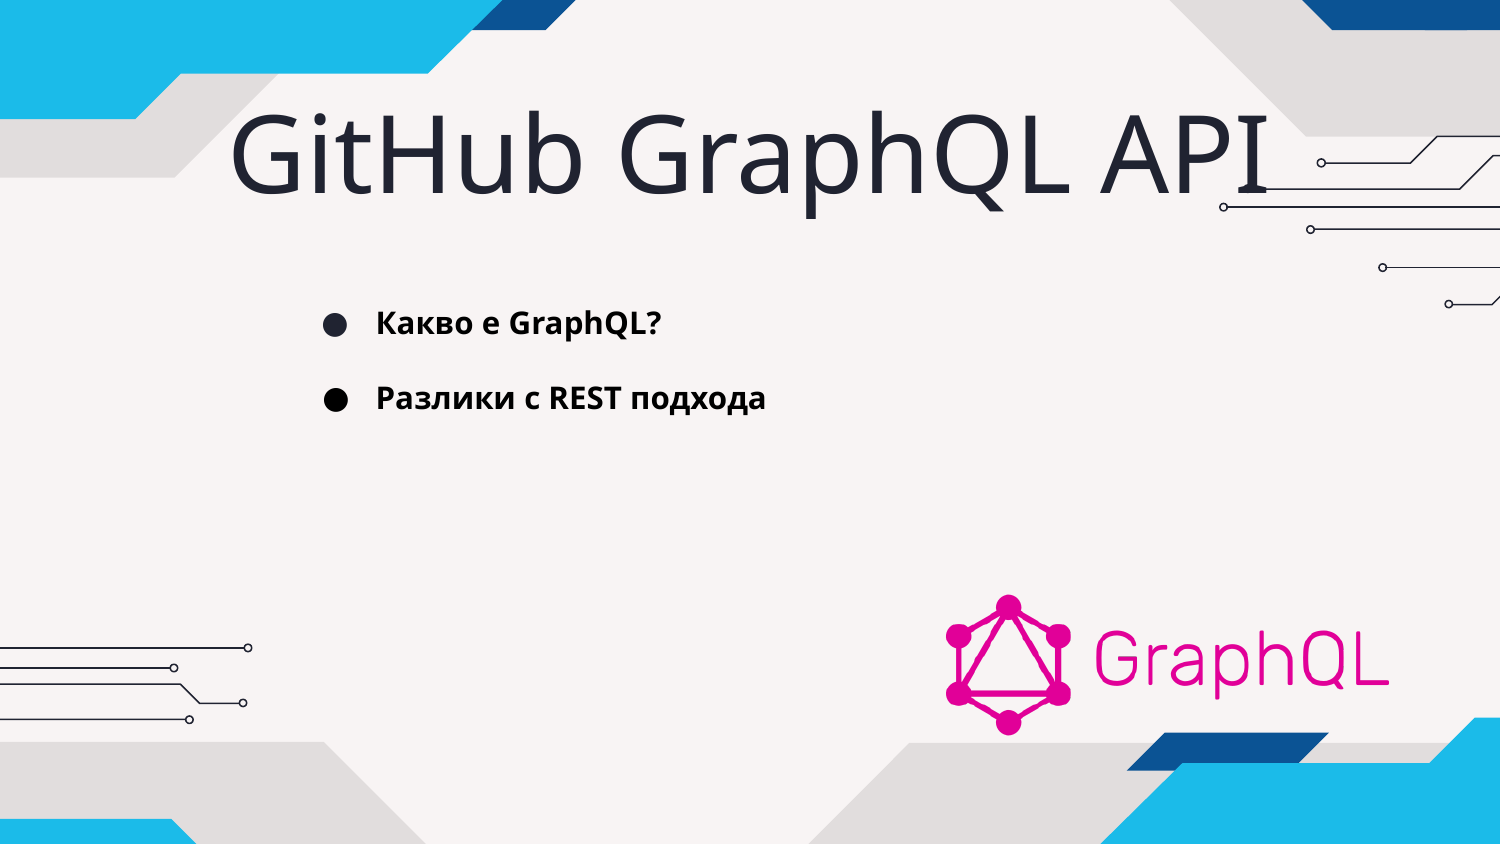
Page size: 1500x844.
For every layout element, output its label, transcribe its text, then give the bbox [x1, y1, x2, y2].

picture [926, 544, 1408, 786]
text_box Какво е GraphQL? Разлики с REST подхода [285, 288, 1215, 785]
title GitHub GraphQL API [144, 94, 1356, 231]
